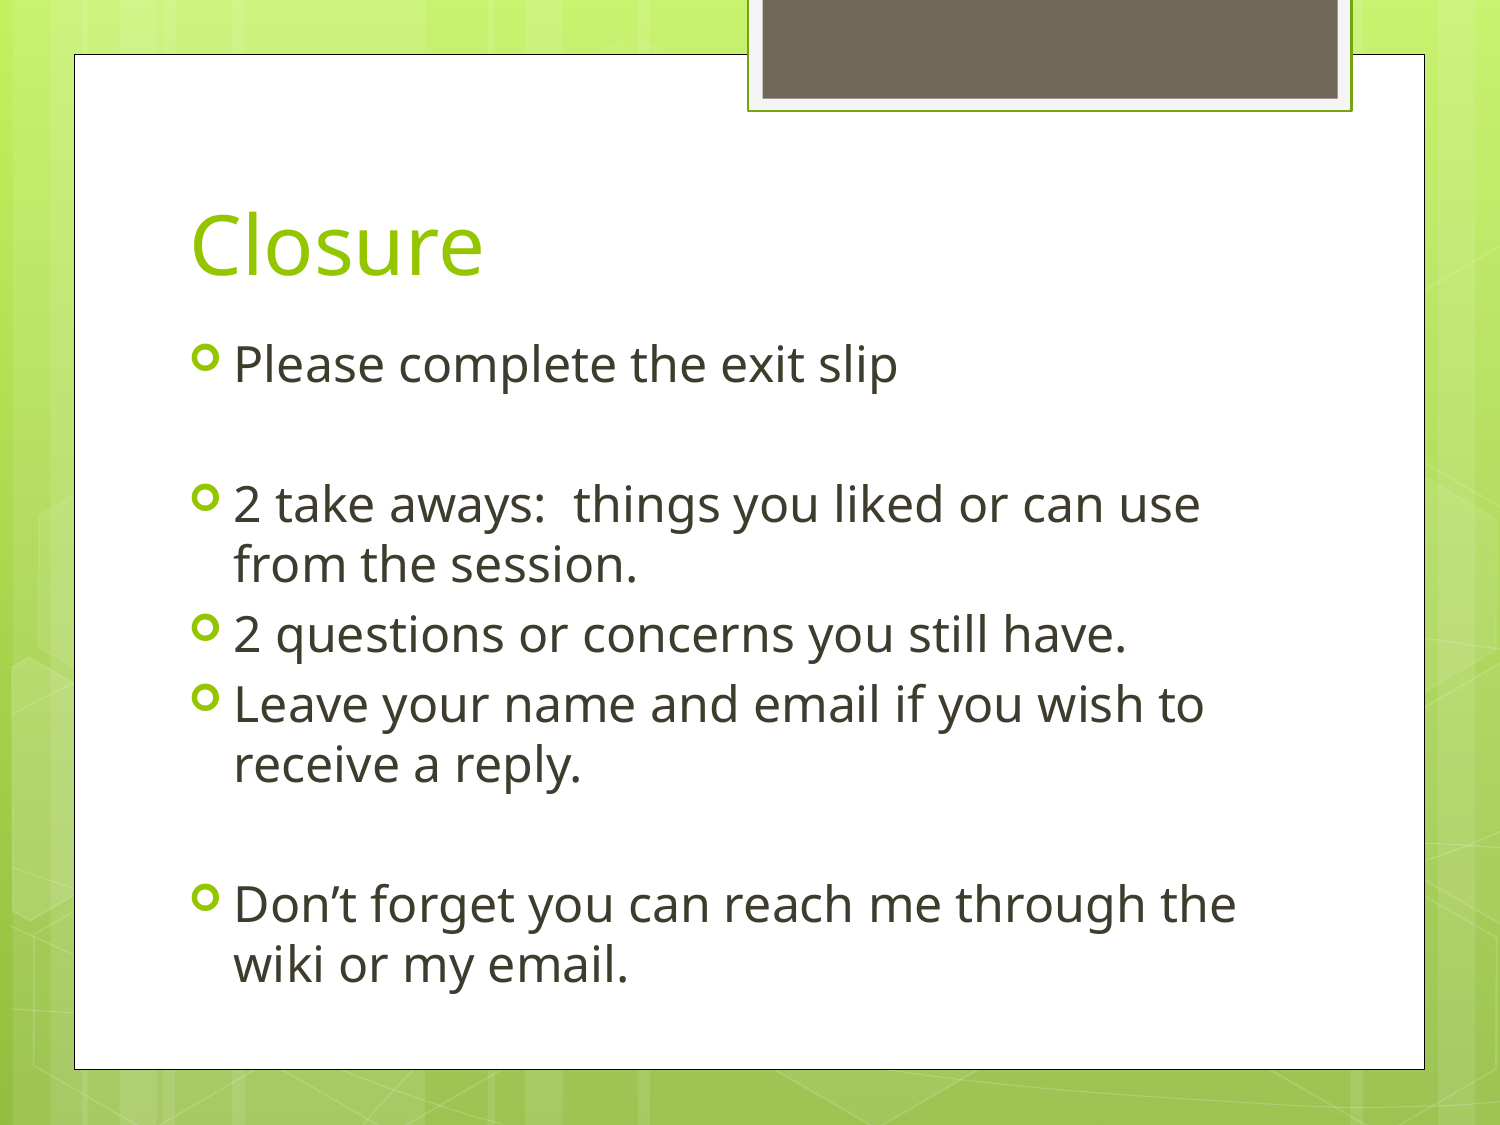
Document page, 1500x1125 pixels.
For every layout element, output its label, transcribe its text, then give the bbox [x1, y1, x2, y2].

title Closure [174, 112, 1328, 300]
list Please complete the exit slip 2 take aways: things you liked or can use from the session. 2 questions or concerns you still have. Leave your name and email if you wish to receive a reply. Don’t forget you can reach me through the wiki or my email. [162, 324, 1275, 901]
